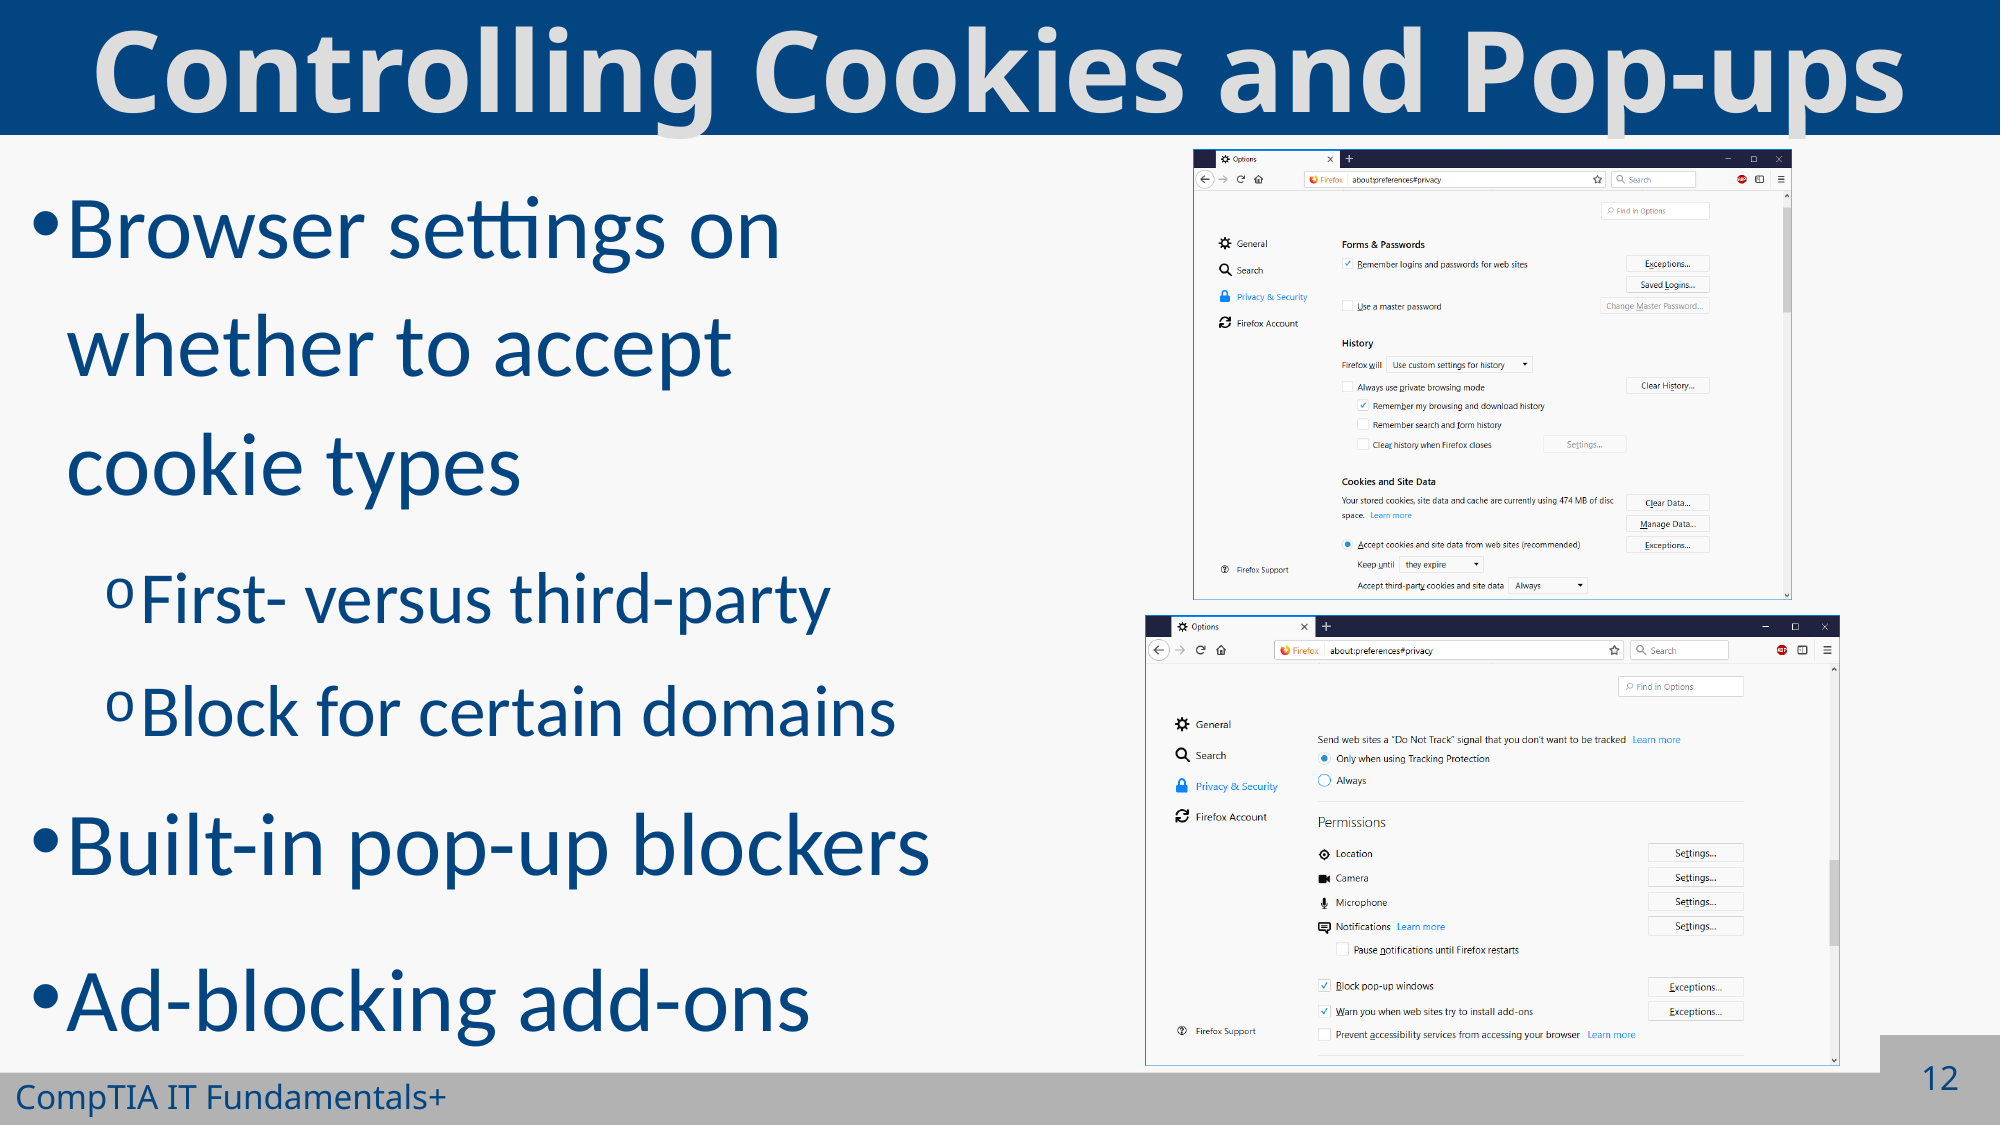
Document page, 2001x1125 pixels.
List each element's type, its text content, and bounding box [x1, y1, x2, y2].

slide_number 12 [1880, 1035, 2000, 1125]
list Browser settings on whether to accept cookie types First- versus third-party Block for certain domains Built-in pop-up blockers Ad-blocking add-ons [15, 149, 990, 1065]
footer CompTIA IT Fundamentals+ [0, 1072, 1880, 1125]
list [1192, 149, 1792, 600]
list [1145, 615, 1840, 1066]
title Controlling Cookies and Pop-ups [0, 0, 2000, 135]
